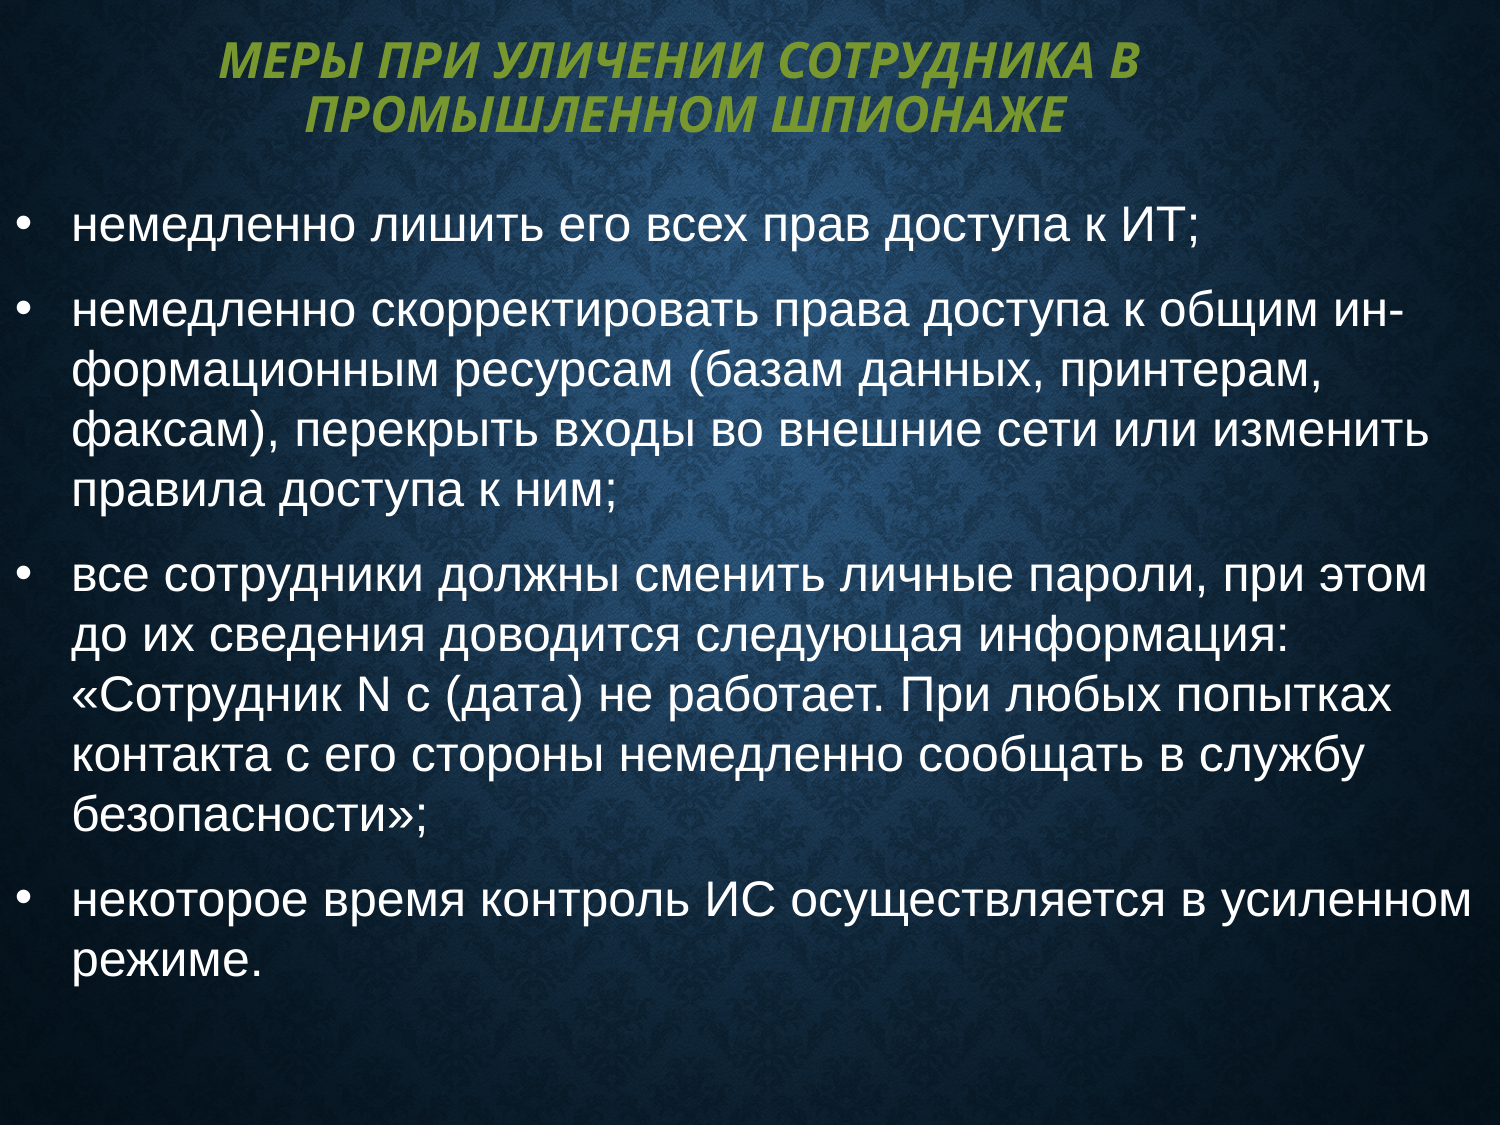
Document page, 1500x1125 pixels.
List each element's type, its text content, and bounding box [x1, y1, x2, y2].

text_box немедленно лишить его всех прав доступа к ИТ; немедленно скорректировать права доступа к общим ин-формационным ресурсам (базам данных, принтерам, факсам), перекрыть входы во внешние сети или изменить правила доступа к ним; все сотрудники должны сменить личные пароли, при этом до их сведения доводится следующая информация: «Сотрудник N с (дата) не работает. При любых попытках контакта с его стороны немедленно сообщать в службу безопасности»; некоторое время контроль ИС осуществляется в усиленном режиме. [0, 184, 1500, 995]
title МЕРЫ ПРИ УЛИЧЕНИИ СОТРУДНИКА В ПРОМЫШЛЕННОМ ШПИОНАЖЕ [0, 26, 1400, 153]
